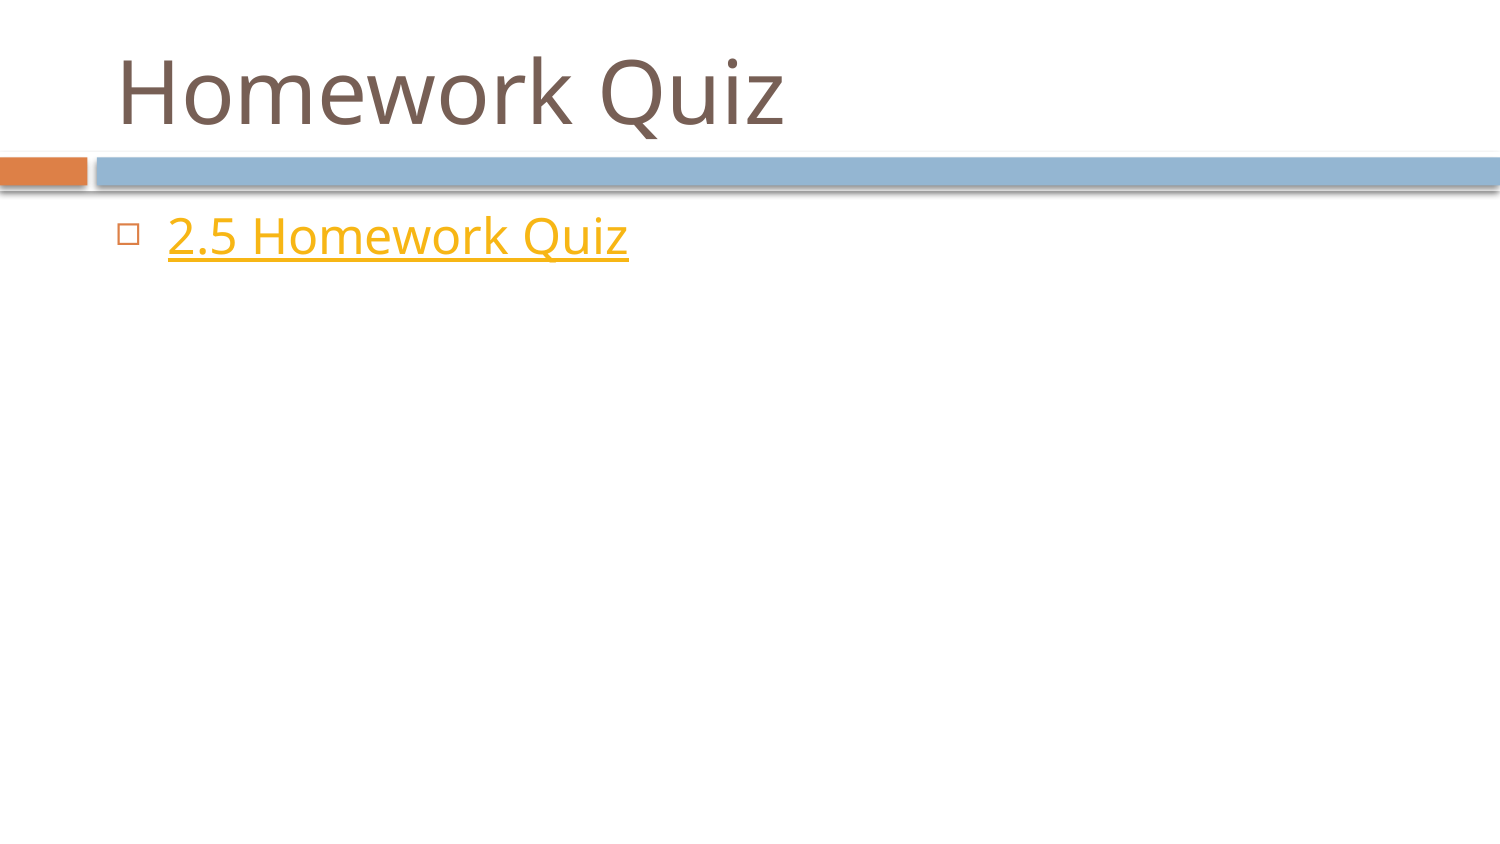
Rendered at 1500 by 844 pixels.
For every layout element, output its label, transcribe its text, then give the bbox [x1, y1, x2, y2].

title Homework Quiz [100, 28, 1438, 150]
list 2.5 Homework Quiz [100, 196, 1438, 750]
